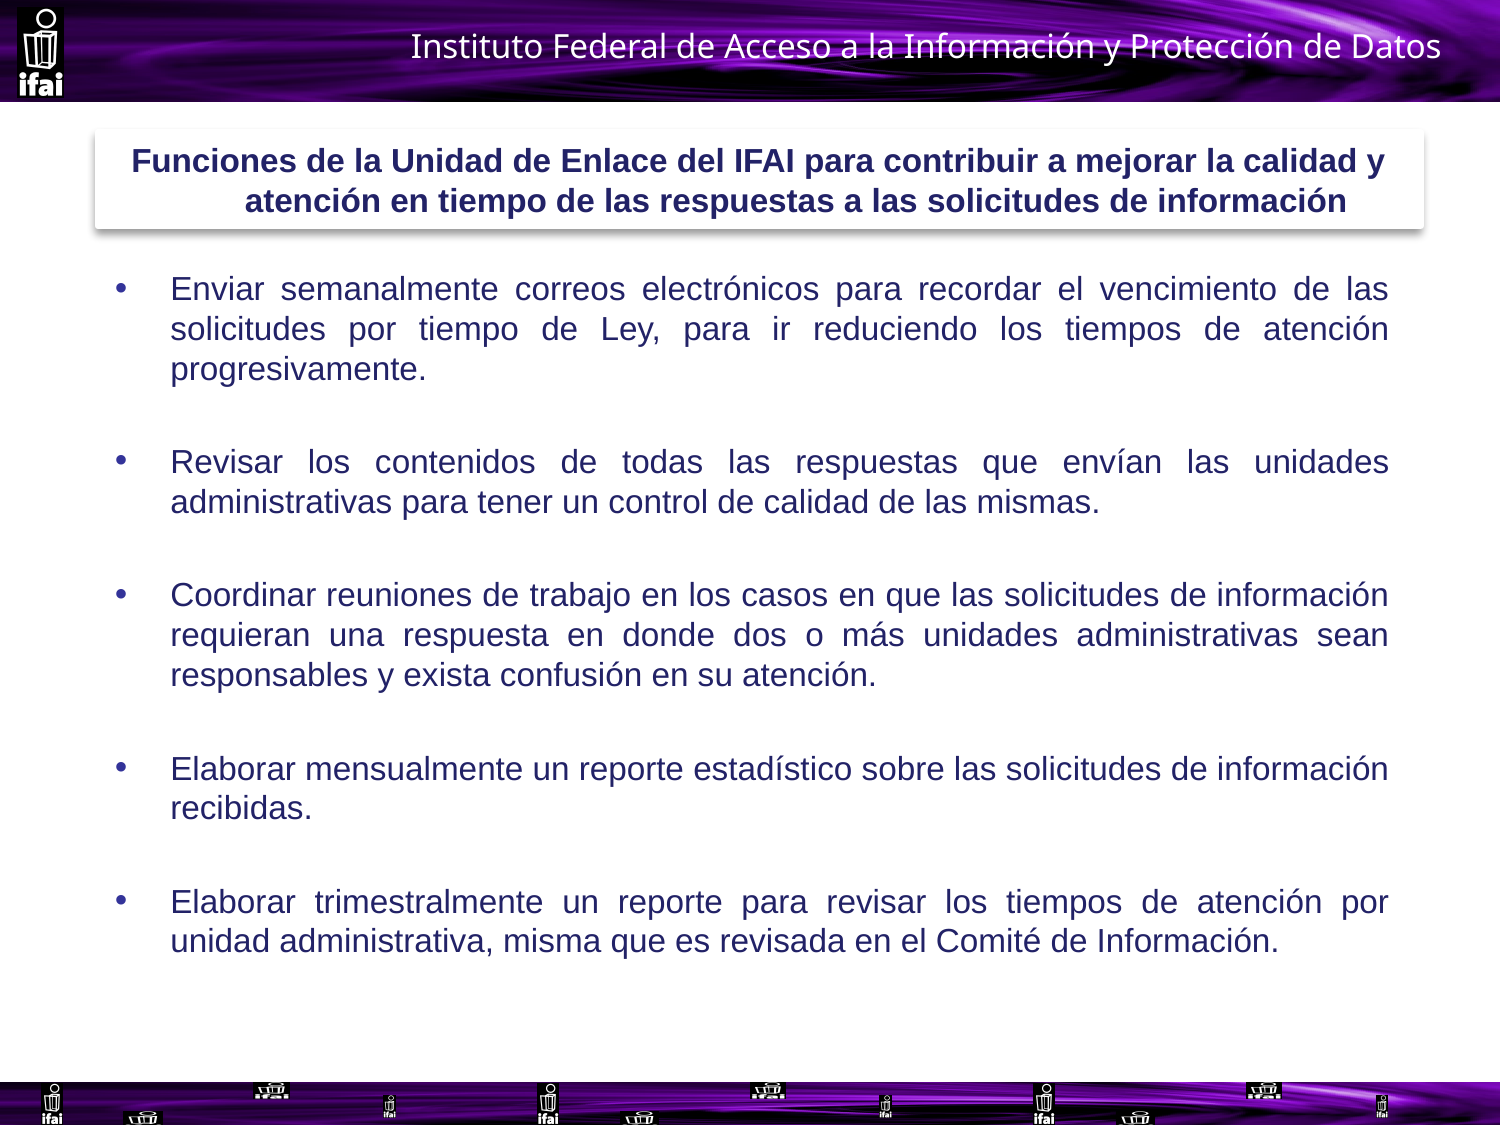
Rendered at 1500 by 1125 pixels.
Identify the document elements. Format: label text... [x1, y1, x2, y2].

text_box Funciones de la Unidad de Enlace del IFAI para contribuir a mejorar la calidad y atención en tiempo de las respuestas a las solicitudes de información [95, 129, 1424, 229]
picture [0, 1082, 1500, 1125]
list Enviar semanalmente correos electrónicos para recordar el vencimiento de las solicitudes por tiempo de Ley, para ir reduciendo los tiempos de atención progresivamente. Revisar los contenidos de todas las respuestas que envían las unidades administrativas para tener un control de calidad de las mismas. Coordinar reuniones de trabajo en los casos en que las solicitudes de información requieran una respuesta en donde dos o más unidades administrativas sean responsables y exista confusión en su atención. Elaborar mensualmente un reporte estadístico sobre las solicitudes de información recibidas. Elaborar trimestralmente un reporte para revisar los tiempos de atención por unidad administrativa, misma que es revisada en el Comité de Información. [98, 240, 1407, 994]
picture [0, 0, 1500, 102]
